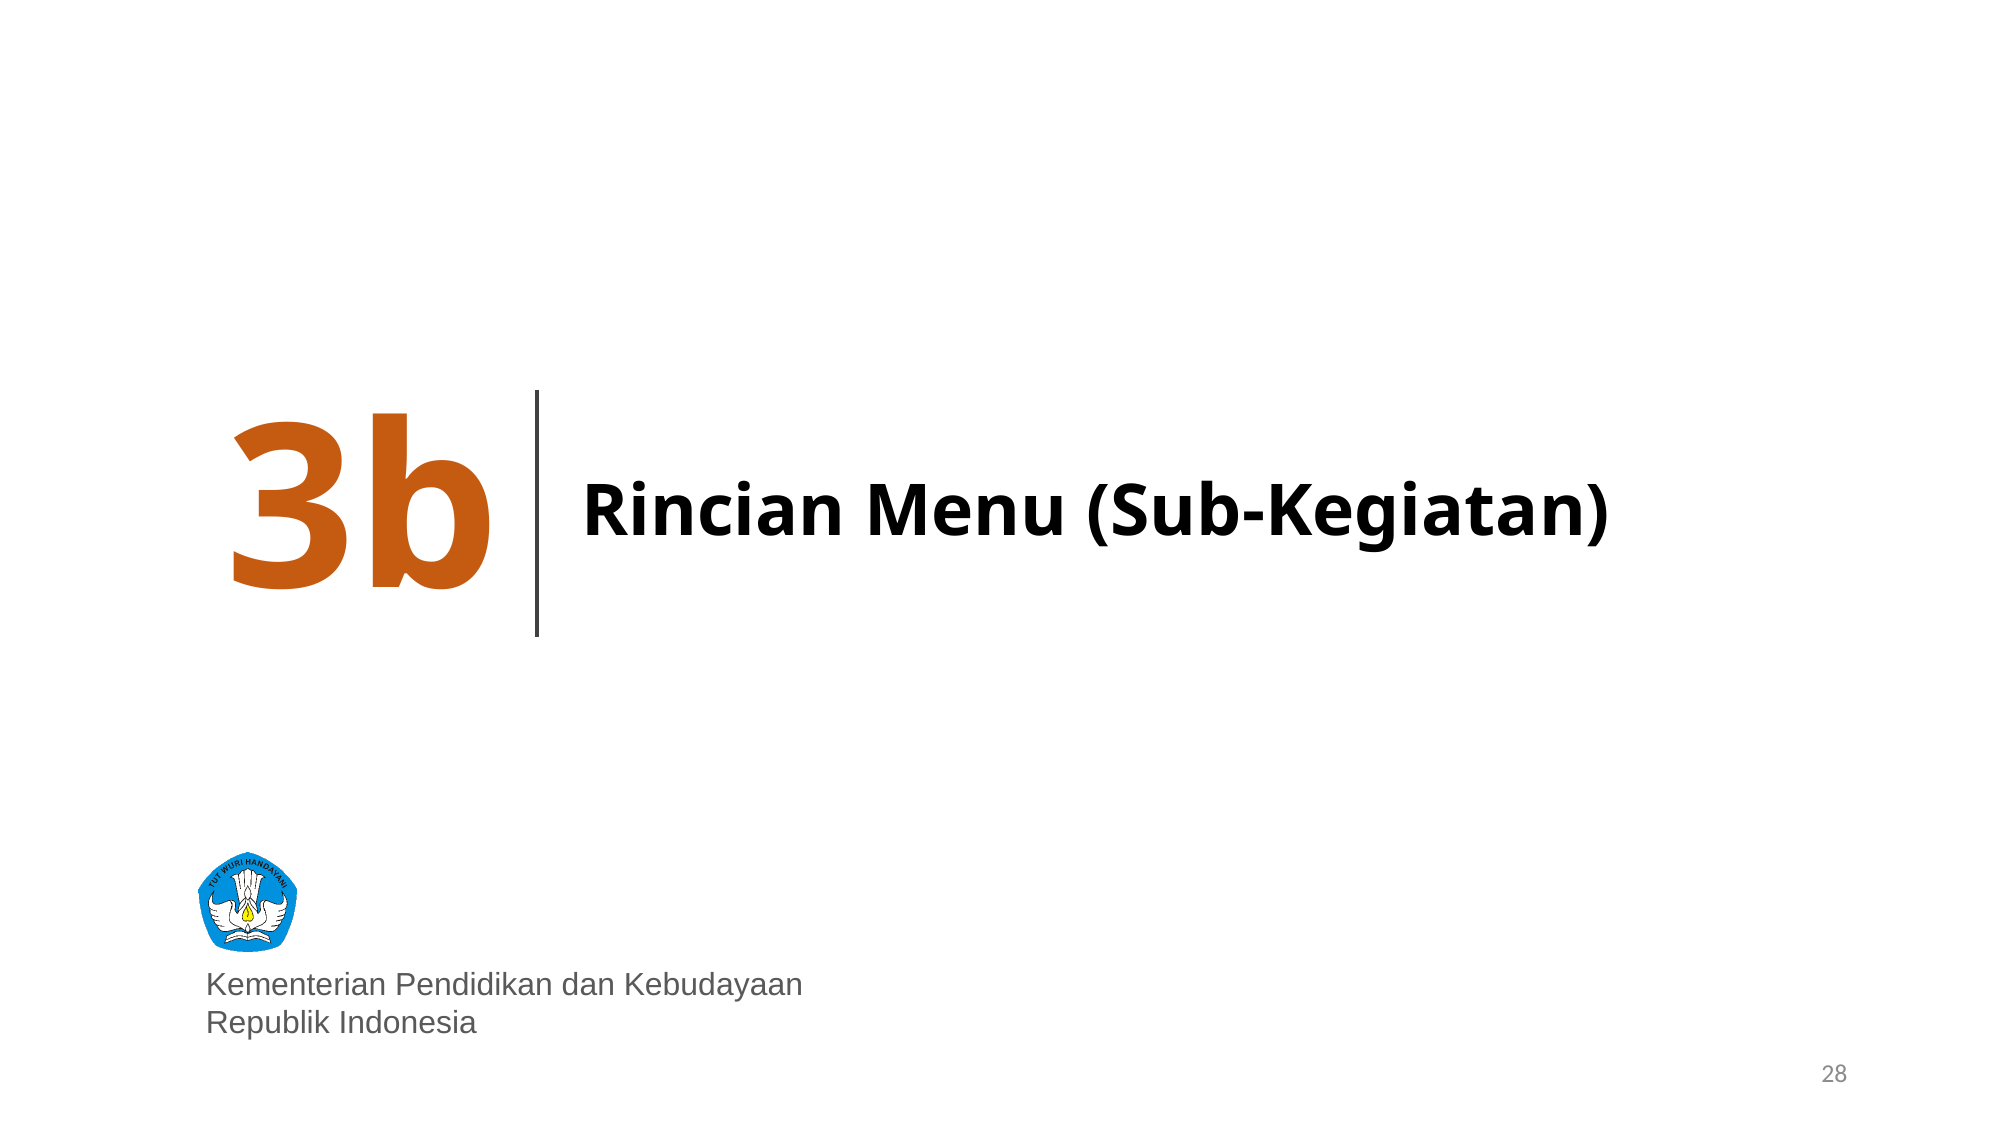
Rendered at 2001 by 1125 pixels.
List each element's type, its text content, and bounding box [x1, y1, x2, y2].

title 3b [539, 432, 545, 595]
picture [254, 904, 297, 953]
title 3b [180, 432, 535, 595]
picture [198, 852, 243, 887]
picture [198, 900, 242, 953]
text_box Rincian Menu (Sub-Kegiatan) [570, 425, 1805, 589]
picture [253, 852, 297, 886]
slide_number 28 [1412, 1042, 1863, 1103]
text_box Kementerian Pendidikan dan Kebudayaan Republik Indonesia [191, 956, 1007, 1047]
picture [209, 869, 287, 942]
